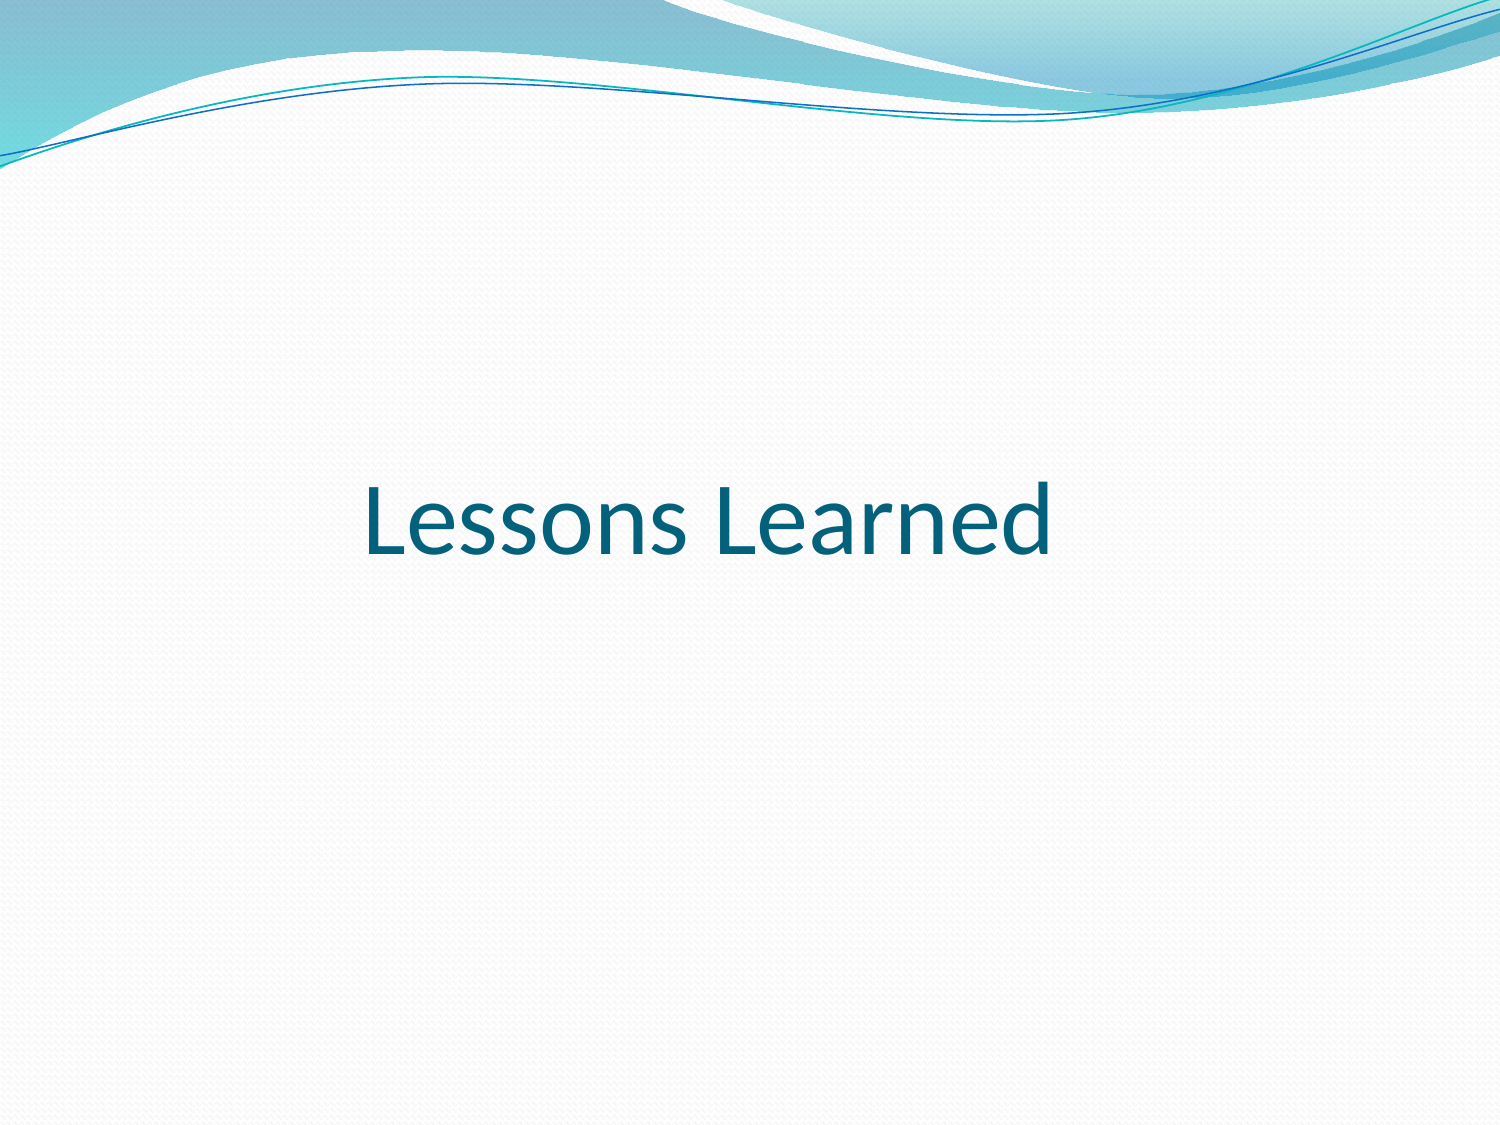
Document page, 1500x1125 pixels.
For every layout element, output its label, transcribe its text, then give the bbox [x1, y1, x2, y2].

title Lessons Learned [362, 387, 1113, 575]
